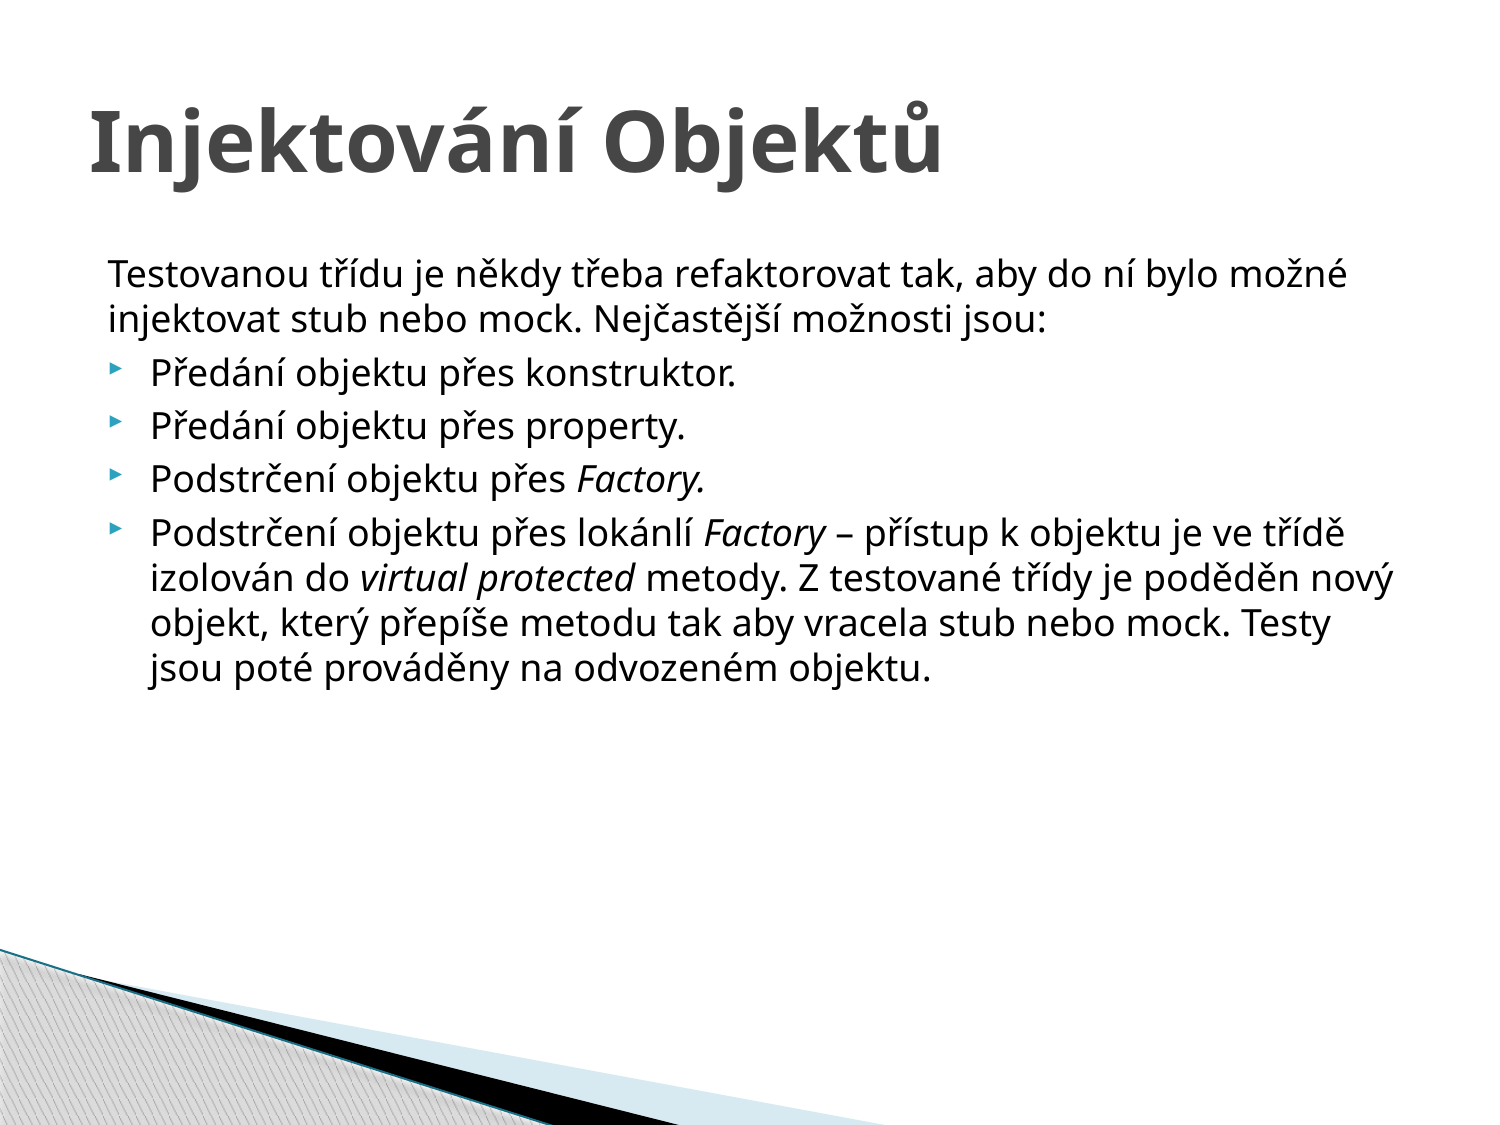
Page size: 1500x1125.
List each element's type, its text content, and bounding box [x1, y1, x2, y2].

list Testovanou třídu je někdy třeba refaktorovat tak, aby do ní bylo možné injektovat stub nebo mock. Nejčastější možnosti jsou: Předání objektu přes konstruktor. Předání objektu přes property. Podstrčení objektu přes Factory. Podstrčení objektu přes lokánlí Factory – přístup k objektu je ve třídě izolován do virtual protected metody. Z testované třídy je poděděn nový objekt, který přepíše metodu tak aby vracela stub nebo mock. Testy jsou poté prováděny na odvozeném objektu. [75, 243, 1425, 986]
title Injektování Objektů [75, 45, 1425, 233]
